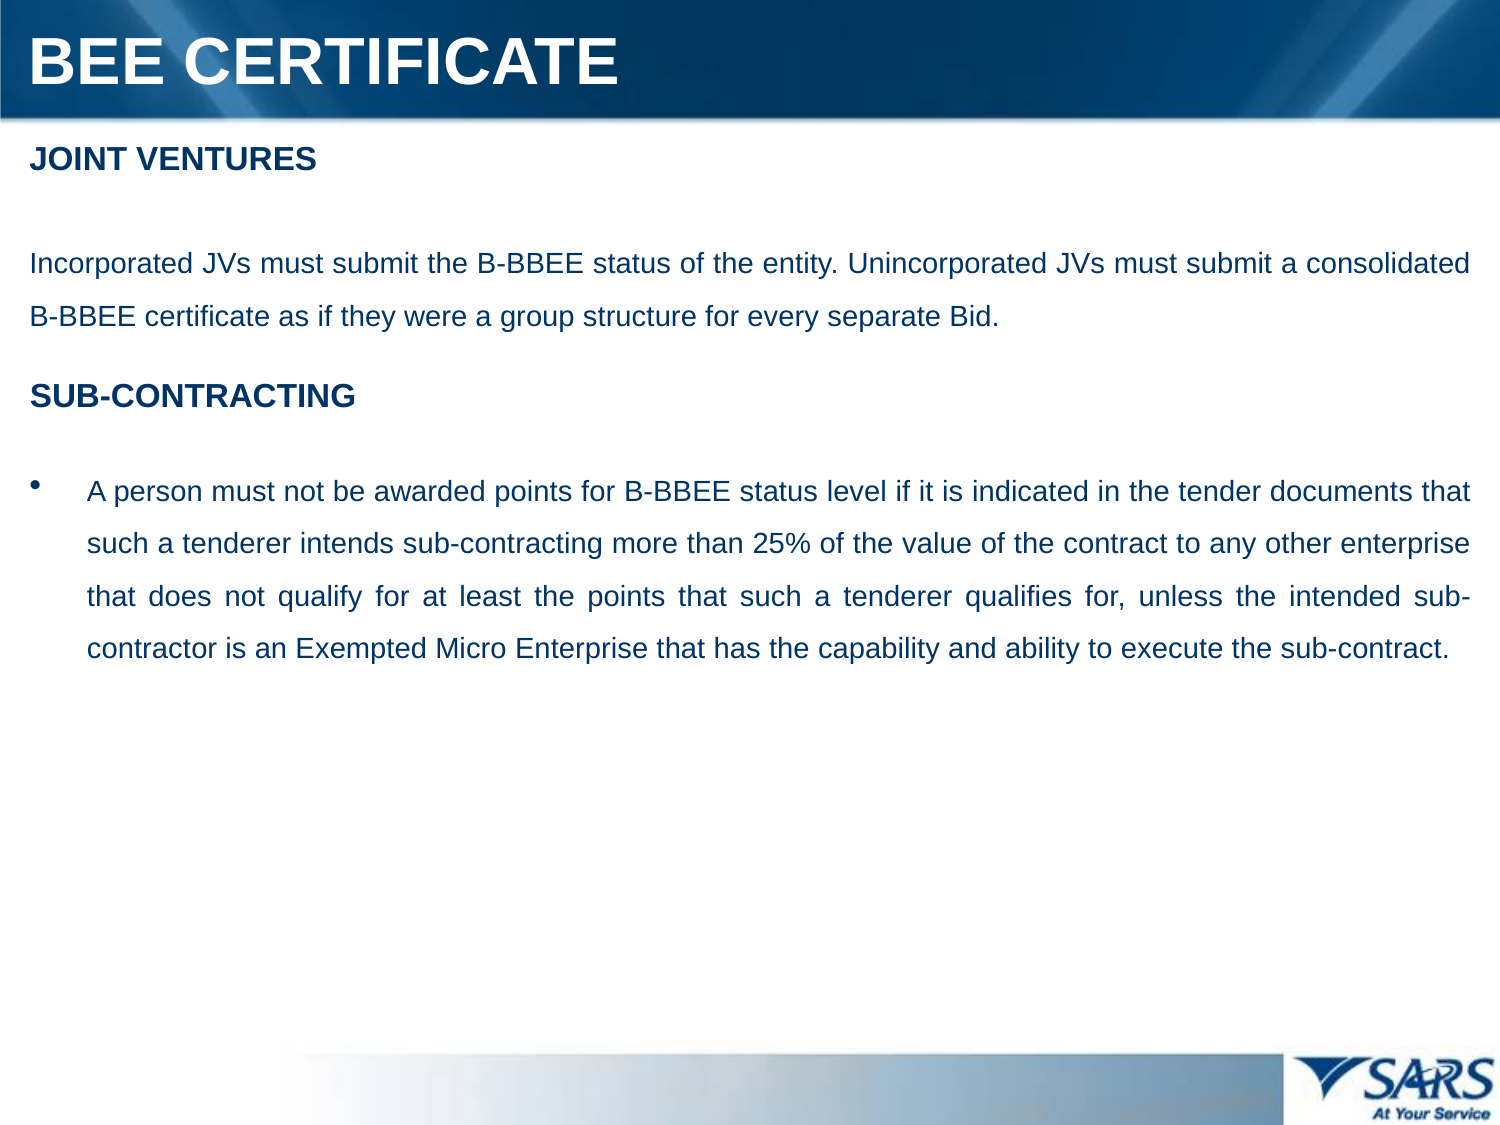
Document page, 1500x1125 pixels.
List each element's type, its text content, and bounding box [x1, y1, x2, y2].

title BEE CERTIFICATE [28, 17, 1481, 99]
picture [0, 0, 1500, 1125]
list JOINT VENTURES Incorporated JVs must submit the B-BBEE status of the entity. Unincorporated JVs must submit a consolidated B-BBEE certificate as if they were a group structure for every separate Bid. SUB-CONTRACTING A person must not be awarded points for B-BBEE status level if it is indicated in the tender documents that such a tenderer intends sub-contracting more than 25% of the value of the contract to any other enterprise that does not qualify for at least the points that such a tenderer qualifies for, unless the intended sub-contractor is an Exempted Micro Enterprise that has the capability and ability to execute the sub-contract. [29, 137, 1473, 670]
